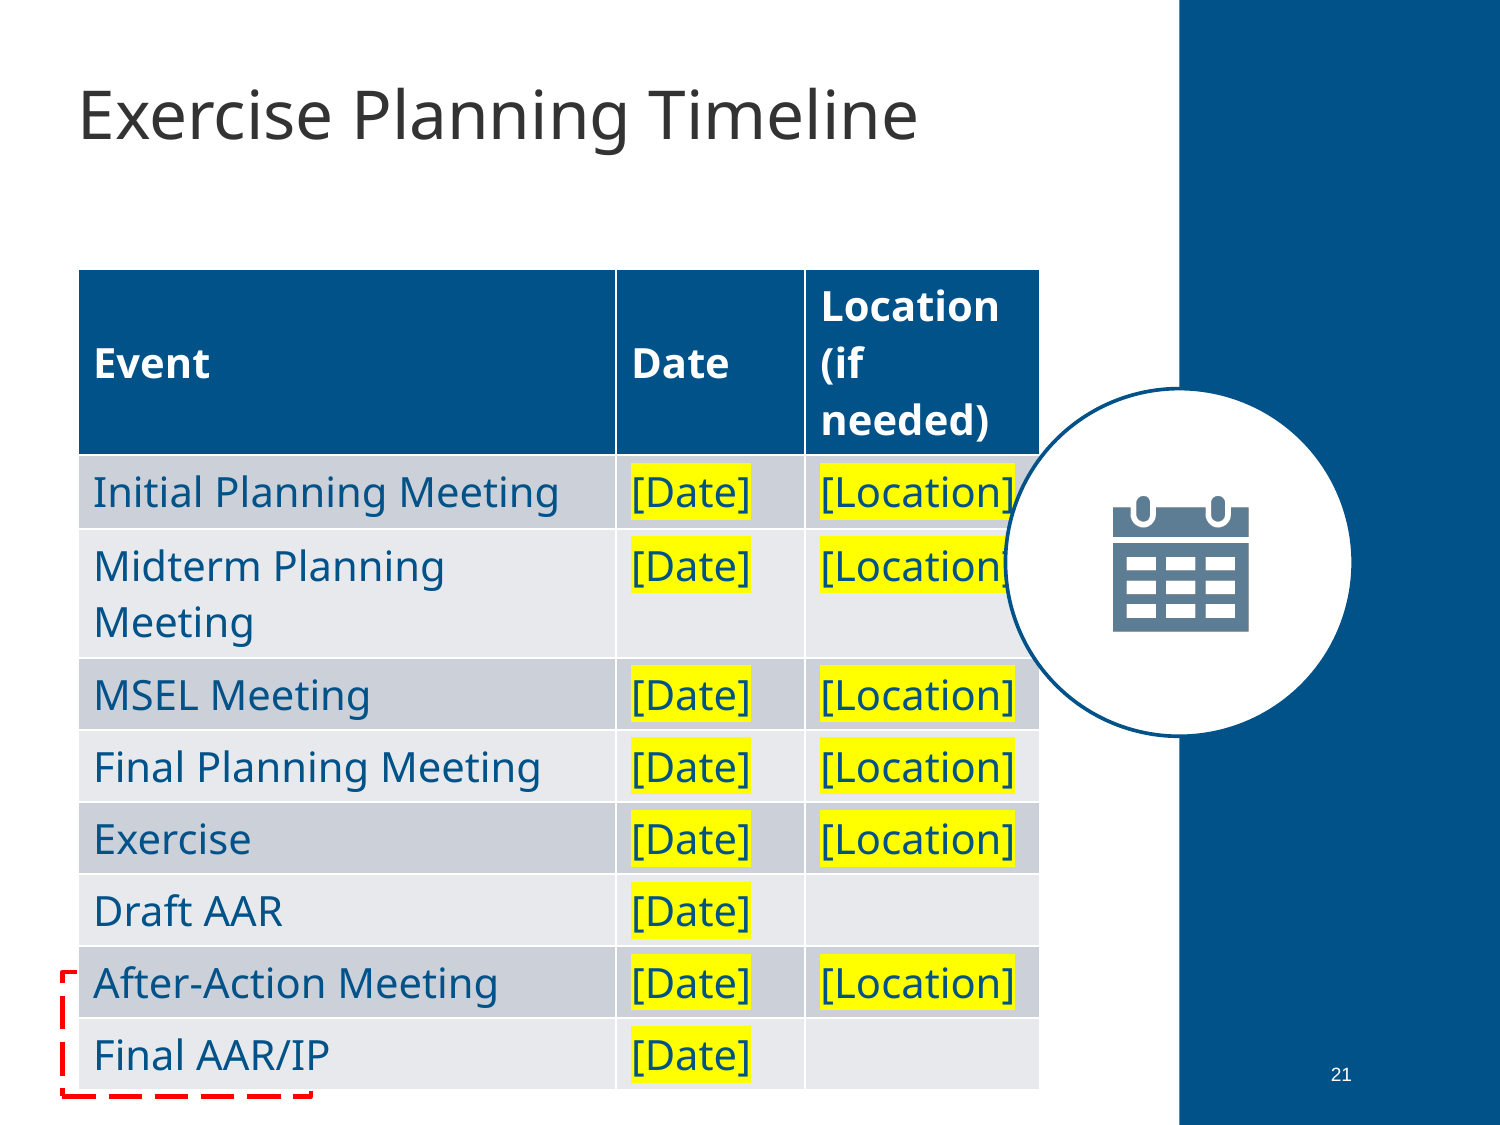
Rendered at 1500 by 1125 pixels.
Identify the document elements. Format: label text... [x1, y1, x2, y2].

table_cell Midterm Planning Meeting [79, 530, 615, 657]
table_cell [Location] [806, 530, 1030, 657]
text_box [1003, 386, 1356, 739]
table_cell [Location] [806, 456, 1038, 528]
slide_number 21 [1242, 1052, 1368, 1098]
table_cell [Location] [806, 731, 1039, 801]
table_cell Initial Planning Meeting [79, 456, 615, 528]
table_cell [Location] [806, 659, 1039, 729]
table_header Event [79, 270, 615, 454]
table_cell [Location] [806, 947, 1039, 1017]
table_cell [Location] [806, 803, 1039, 873]
table_cell [Date] [617, 1019, 804, 1089]
table_cell [Date] [617, 803, 804, 873]
table_cell Exercise [79, 803, 615, 873]
table_cell [Date] [617, 456, 804, 528]
table_cell [806, 875, 1039, 945]
table_header Date [617, 270, 804, 454]
table_cell Draft AAR [79, 875, 615, 945]
table_cell Final Planning Meeting [79, 731, 615, 801]
table_cell [Date] [617, 659, 804, 729]
title Exercise Planning Timeline [62, 31, 982, 195]
table_cell Final AAR/IP [79, 1019, 615, 1089]
table_cell [Date] [617, 875, 804, 945]
table_cell [Date] [617, 947, 804, 1017]
text_box [1177, 0, 1500, 1125]
table_cell MSEL Meeting [79, 659, 615, 729]
table_cell [806, 1019, 1039, 1089]
table_header Location (if needed) [806, 270, 1039, 454]
table_cell [Date] [617, 530, 804, 657]
table_cell After-Action Meeting [79, 947, 615, 1017]
picture [1086, 469, 1275, 658]
table_cell [Date] [617, 731, 804, 801]
